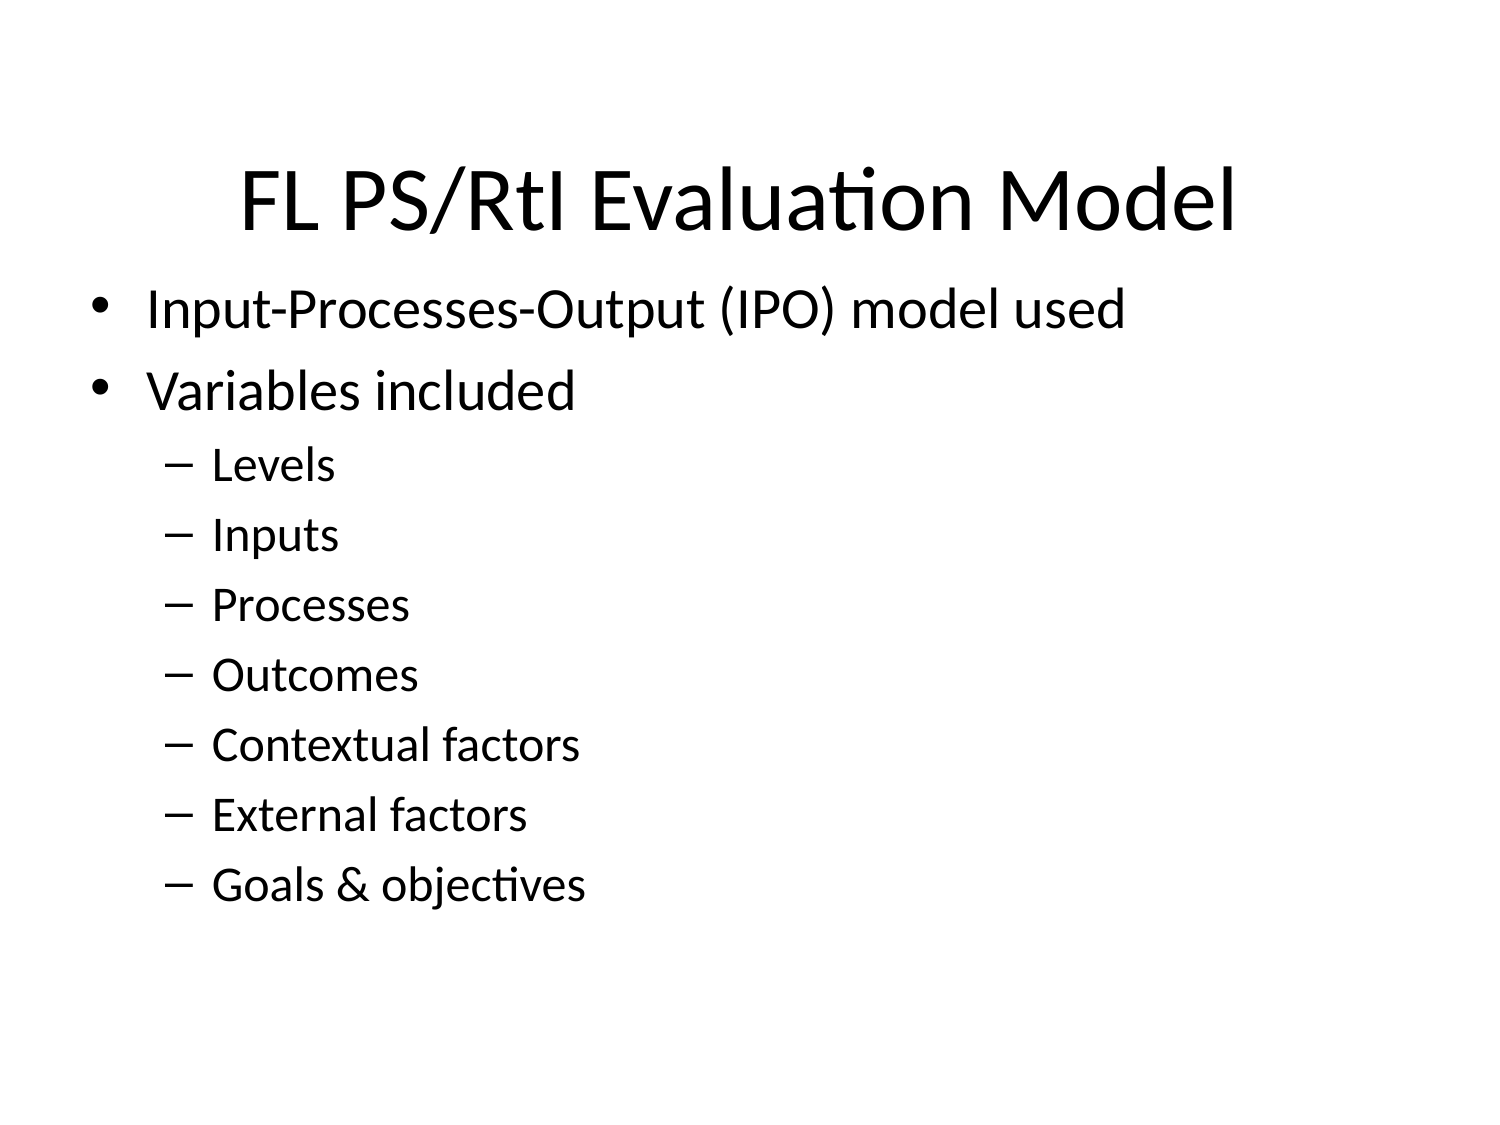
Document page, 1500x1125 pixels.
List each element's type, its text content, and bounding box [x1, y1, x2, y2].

list Input-Processes-Output (IPO) model used Variables included Levels Inputs Processes Outcomes Contextual factors External factors Goals & objectives [75, 262, 1425, 1005]
title FL PS/RtI Evaluation Model [112, 110, 1388, 262]
